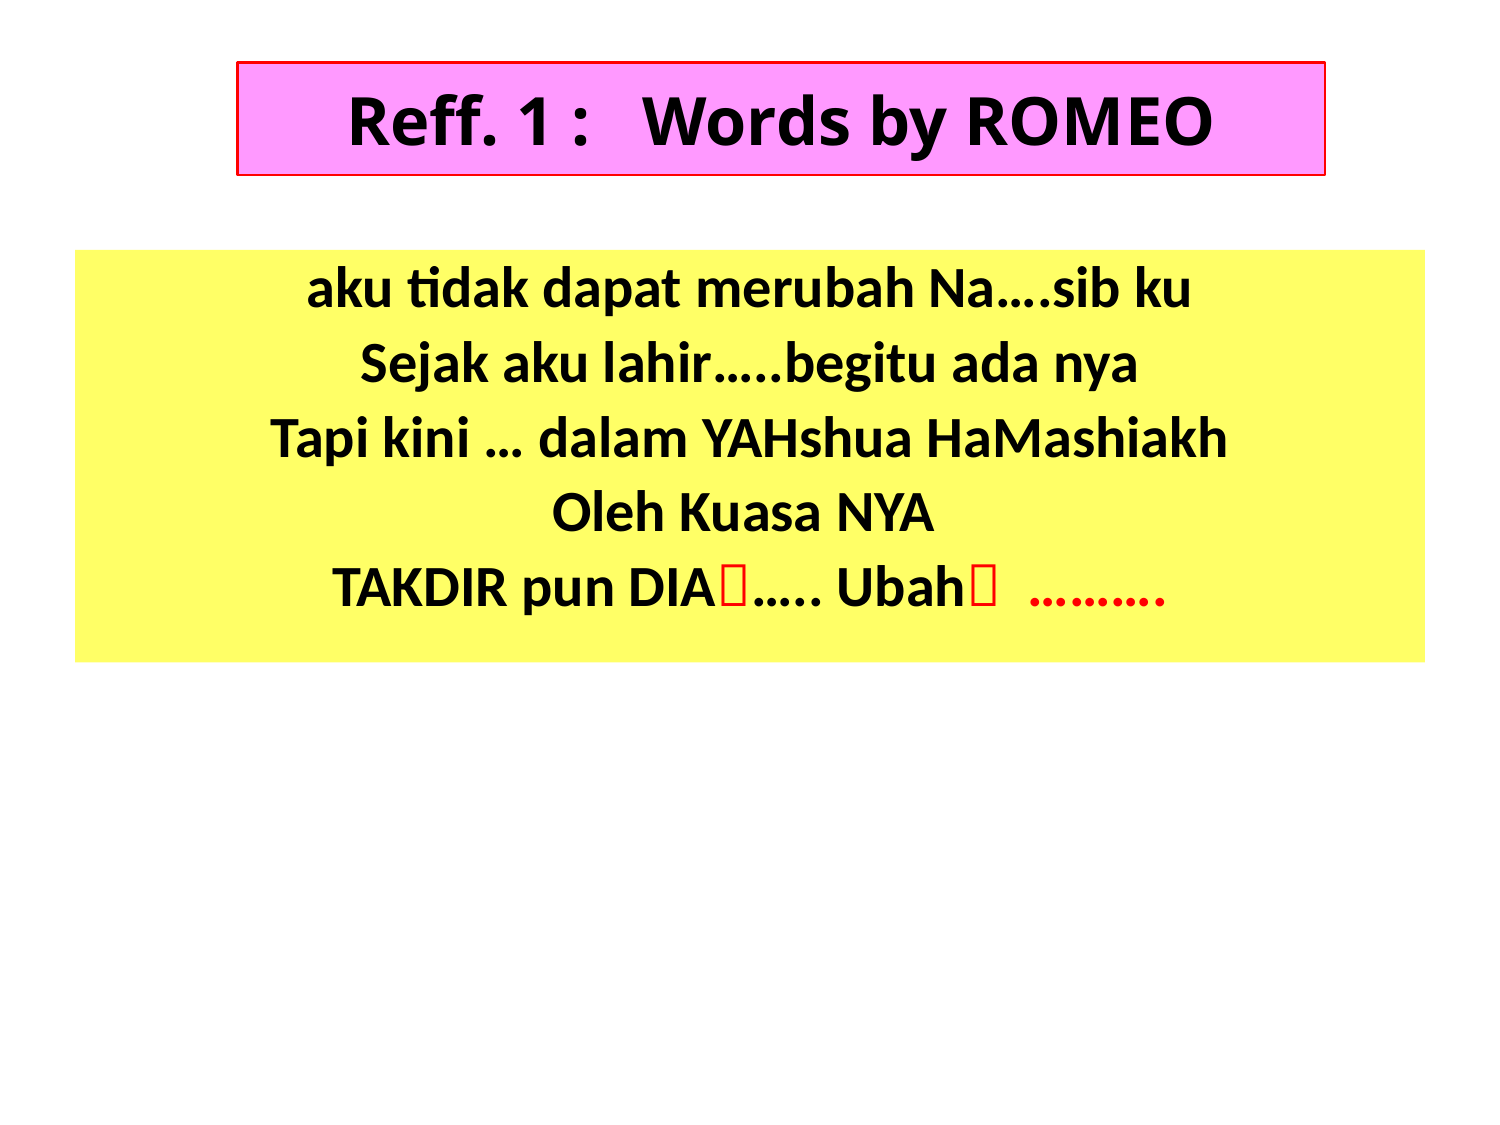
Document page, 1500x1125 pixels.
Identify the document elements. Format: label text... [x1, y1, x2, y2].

list aku tidak dapat merubah Na….sib ku Sejak aku lahir…..begitu ada nya Tapi kini … dalam YAHshua HaMashiakh Oleh Kuasa NYA TAKDIR pun DIA….. Ubah ………. [75, 249, 1425, 663]
title Reff. 1 : Words by ROMEO [237, 62, 1325, 175]
